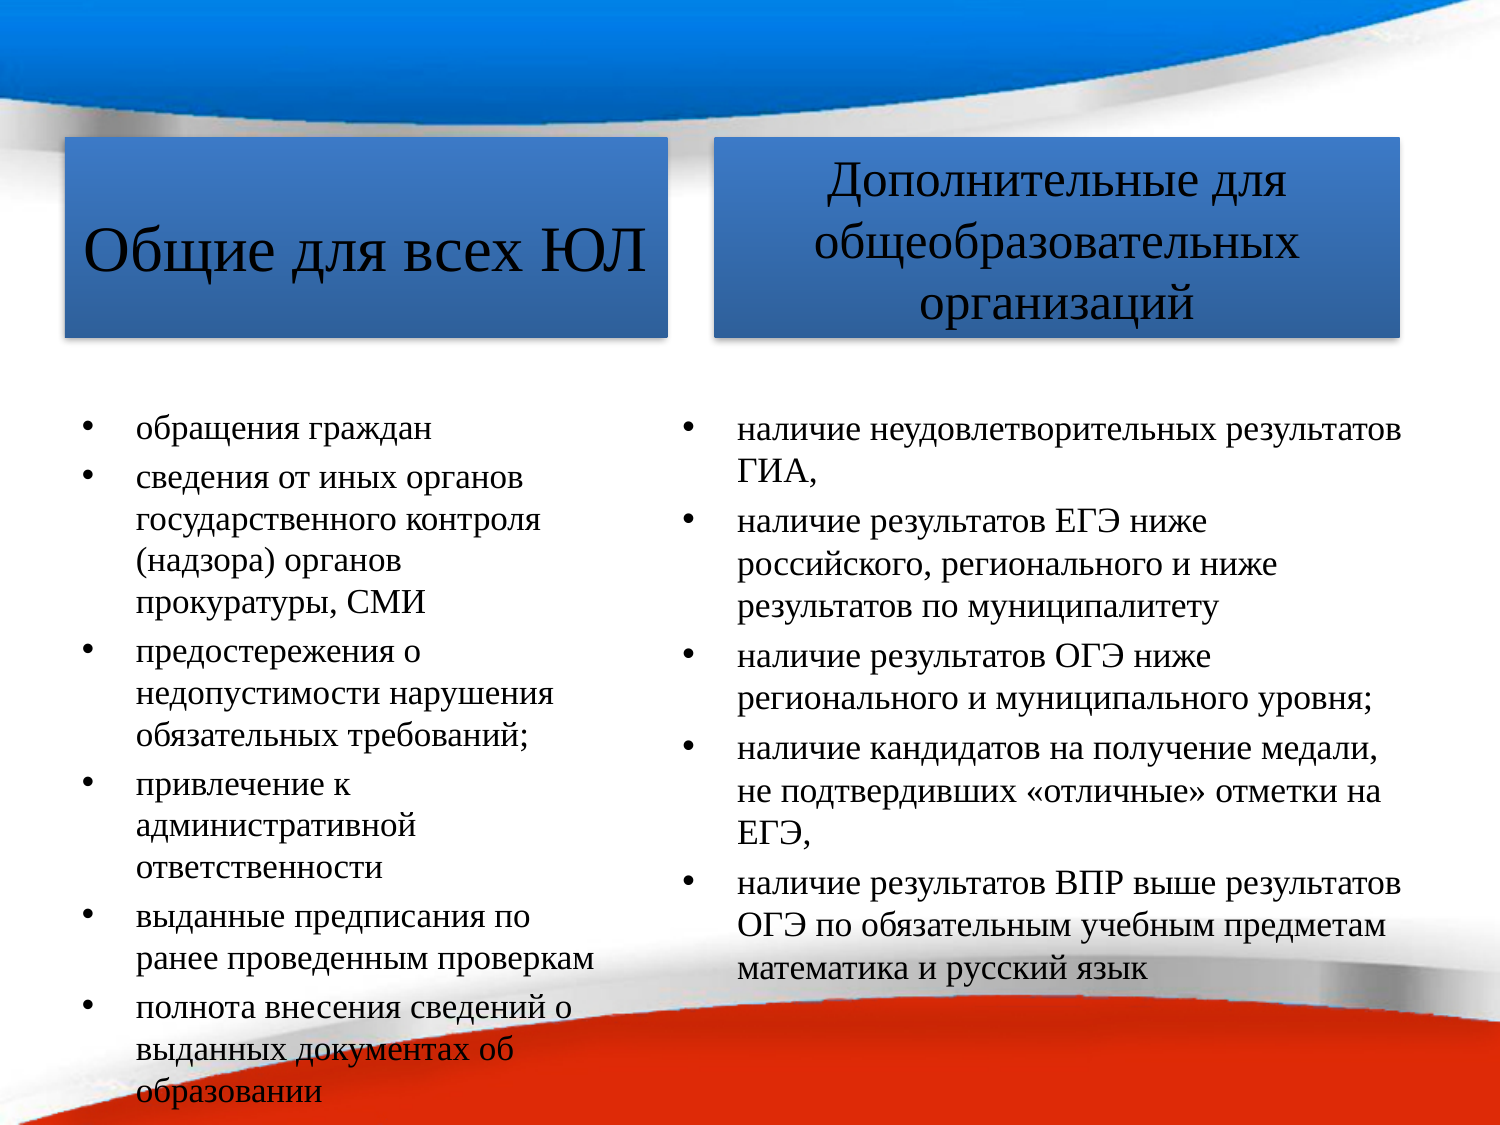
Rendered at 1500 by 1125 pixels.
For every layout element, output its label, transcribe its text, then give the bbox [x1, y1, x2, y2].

text_box обращения граждан сведения от иных органов государственного контроля (надзора) органов прокуратуры, СМИ предостережения о недопустимости нарушения обязательных требований; привлечение к административной ответственности выданные предписания по ранее проведенным проверкам полнота внесения сведений о выданных документах об образовании [66, 396, 612, 1125]
picture [0, 0, 1500, 1125]
list наличие неудовлетворительных результатов ГИА, наличие результатов ЕГЭ ниже российского, регионального и ниже результатов по муниципалитету наличие результатов ОГЭ ниже регионального и муниципального уровня; наличие кандидатов на получение медали, не подтвердивших «отличные» отметки на ЕГЭ, наличие результатов ВПР выше результатов ОГЭ по обязательным учебным предметам математика и русский язык [667, 397, 1425, 1005]
text_box Дополнительные для общеобразовательных организаций [714, 137, 1400, 338]
list Общие для всех ЮЛ [64, 137, 668, 338]
